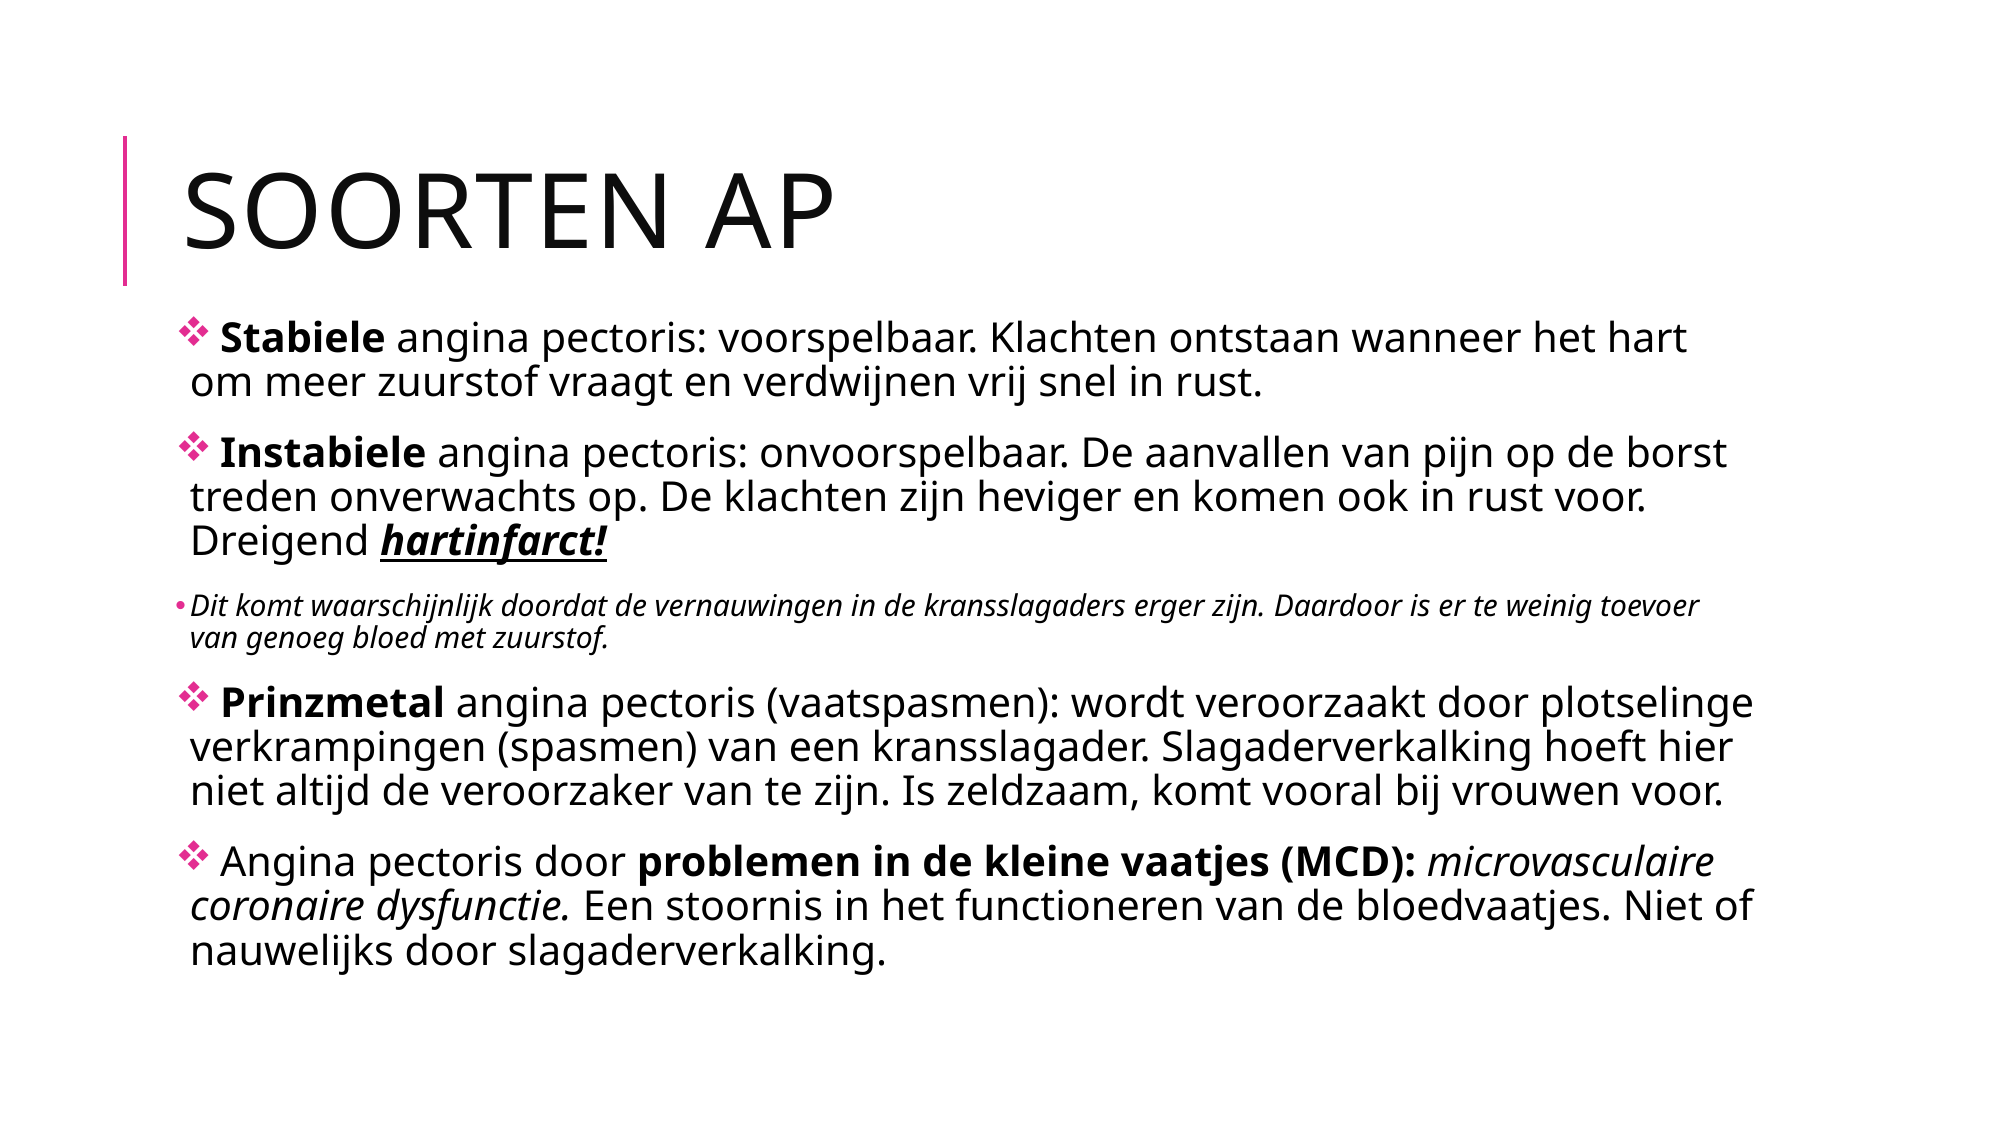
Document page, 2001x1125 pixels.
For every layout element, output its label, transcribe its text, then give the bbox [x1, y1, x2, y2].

title Soorten AP [168, 96, 1763, 309]
list Stabiele angina pectoris: voorspelbaar. Klachten ontstaan wanneer het hart om meer zuurstof vraagt en verdwijnen vrij snel in rust. Instabiele angina pectoris: onvoorspelbaar. De aanvallen van pijn op de borst treden onverwachts op. De klachten zijn heviger en komen ook in rust voor. Dreigend hartinfarct! Dit komt waarschijnlijk doordat de vernauwingen in de kransslagaders erger zijn. Daardoor is er te weinig toevoer van genoeg bloed met zuurstof. Prinzmetal angina pectoris (vaatspasmen): wordt veroorzaakt door plotselinge verkrampingen (spasmen) van een kransslagader. Slagaderverkalking hoeft hier niet altijd de veroorzaker van te zijn. Is zeldzaam, komt vooral bij vrouwen voor. Angina pectoris door problemen in de kleine vaatjes (MCD): microvasculaire coronaire dysfunctie. Een stoornis in het functioneren van de bloedvaatjes. Niet of nauwelijks door slagaderverkalking. [168, 309, 1763, 1003]
